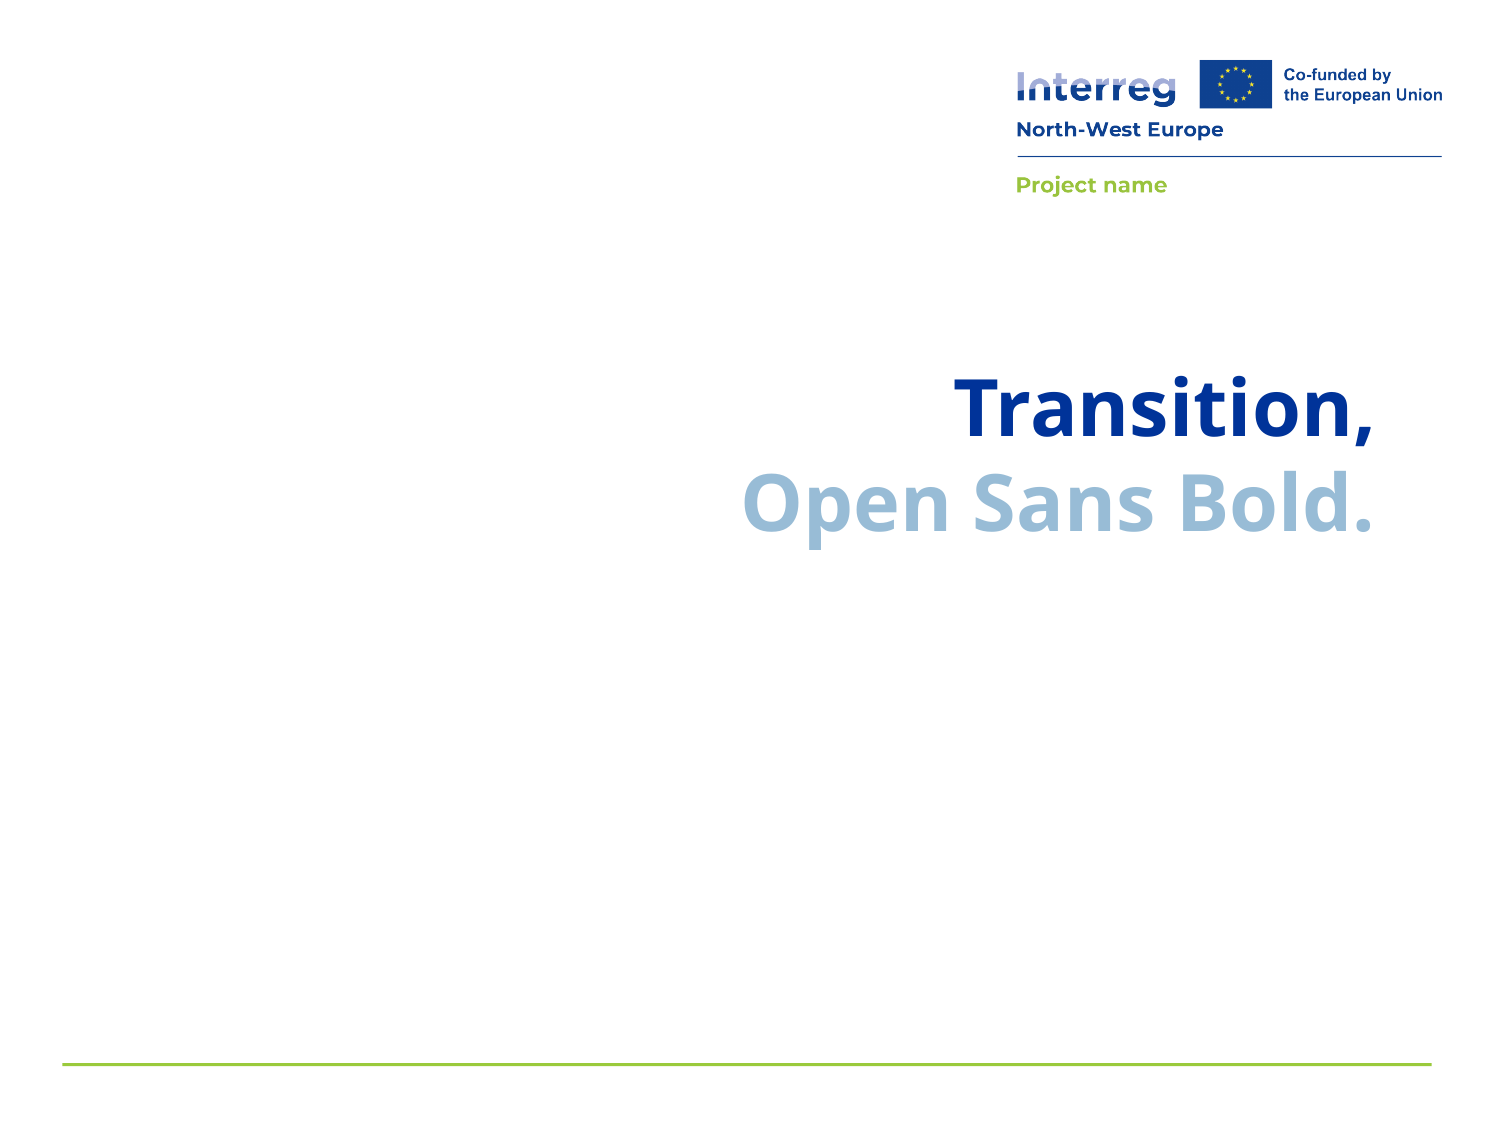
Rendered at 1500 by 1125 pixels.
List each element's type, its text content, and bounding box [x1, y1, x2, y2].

text_box Transition, Open Sans Bold. [115, 349, 1391, 709]
picture [958, 0, 1500, 252]
